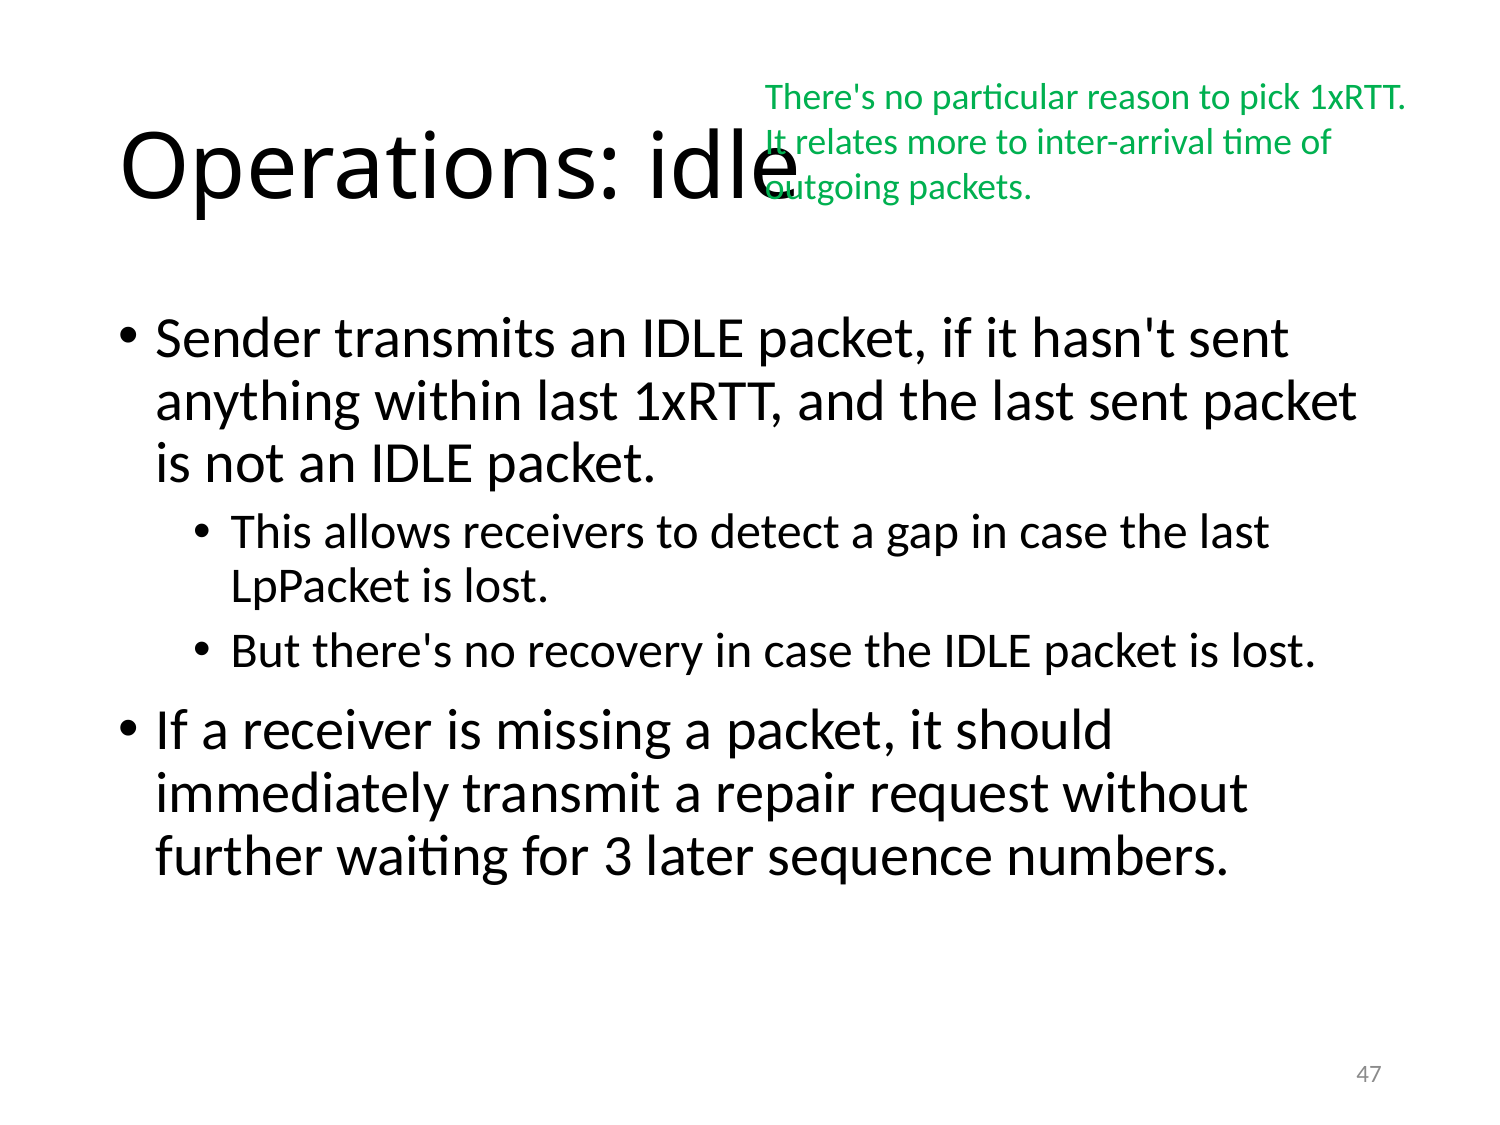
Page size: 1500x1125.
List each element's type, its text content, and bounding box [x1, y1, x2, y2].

text_box There's no particular reason to pick 1xRTT. It relates more to inter-arrival time of outgoing packets. [749, 64, 1445, 215]
slide_number 47 [1059, 1042, 1397, 1103]
list Sender transmits an IDLE packet, if it hasn't sent anything within last 1xRTT, and the last sent packet is not an IDLE packet. This allows receivers to detect a gap in case the last LpPacket is lost. But there's no recovery in case the IDLE packet is lost. If a receiver is missing a packet, it should immediately transmit a repair request without further waiting for 3 later sequence numbers. [103, 299, 1397, 1014]
title Operations: idle [103, 59, 1397, 278]
